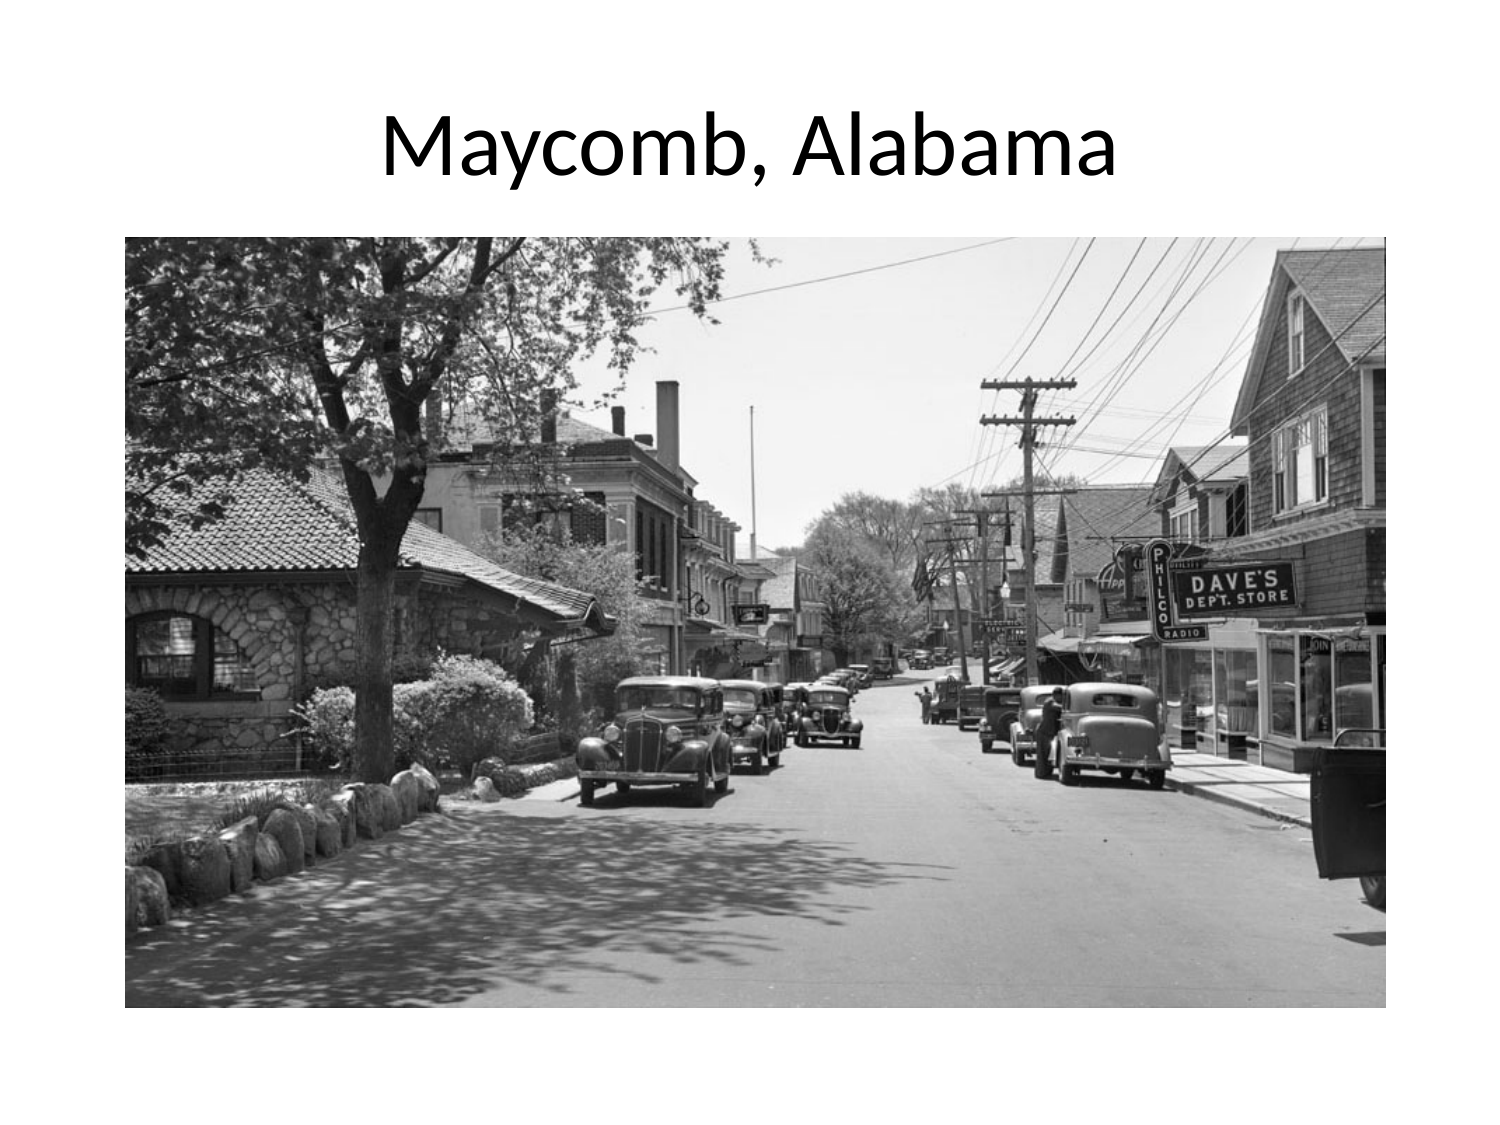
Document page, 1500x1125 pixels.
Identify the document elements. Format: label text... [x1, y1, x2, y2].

title Maycomb, Alabama [75, 45, 1425, 233]
picture [124, 237, 1386, 1008]
